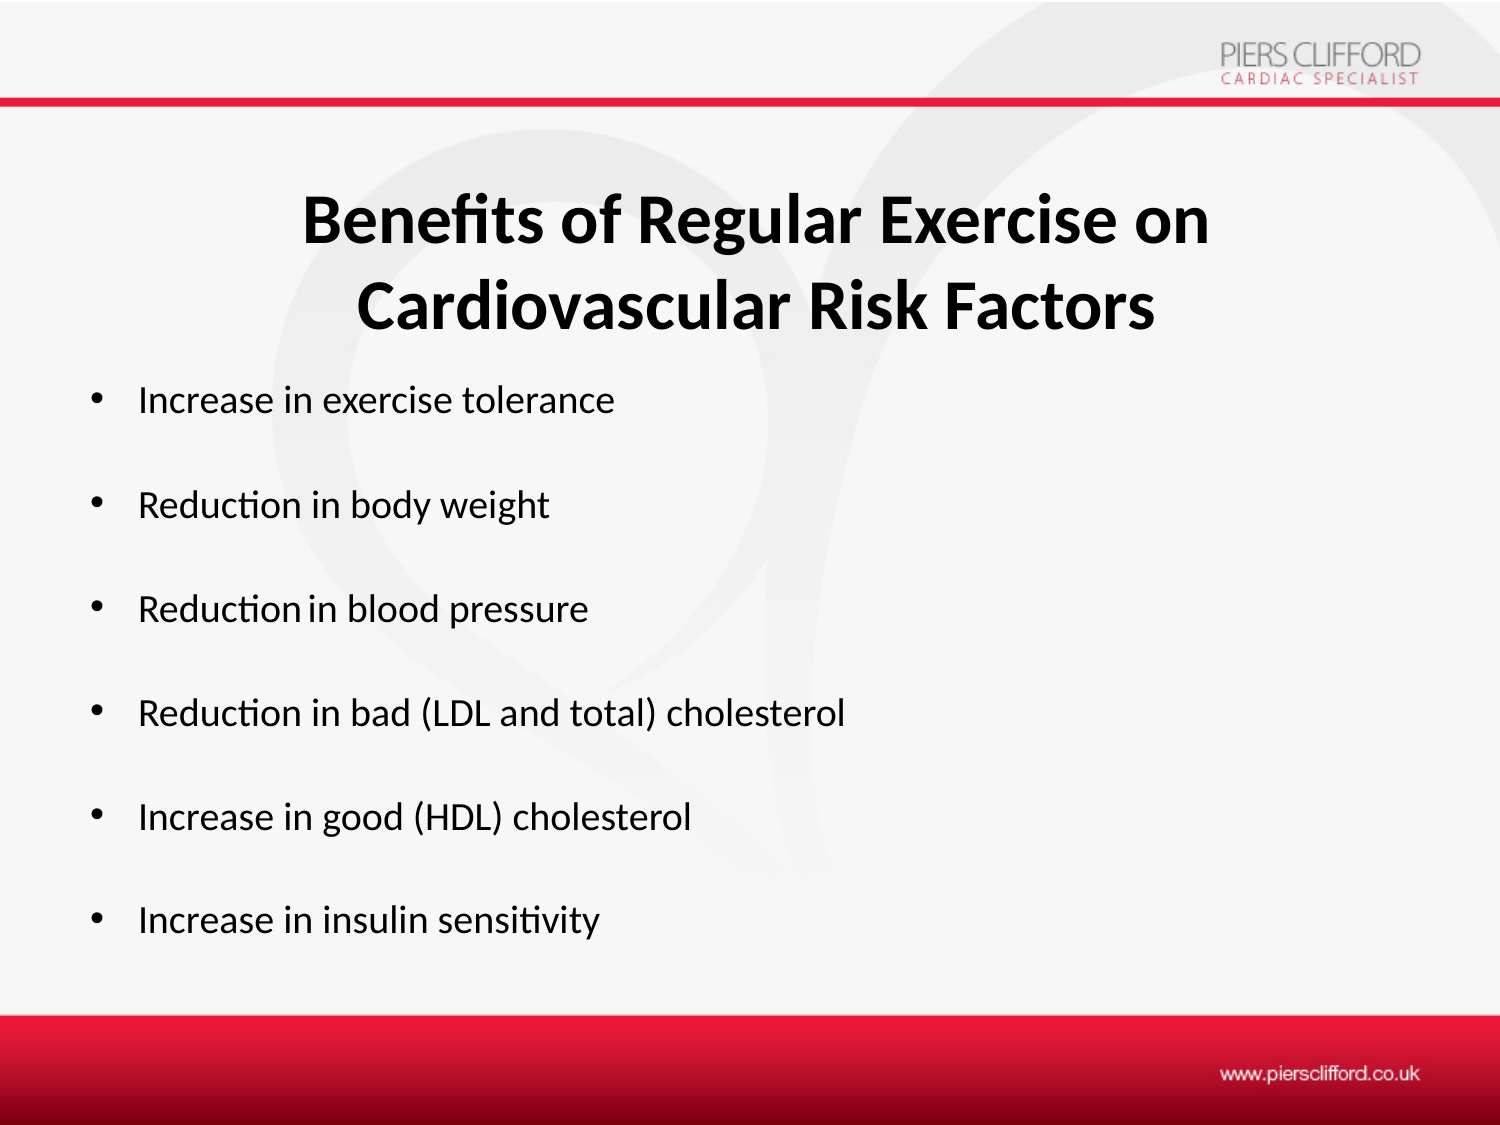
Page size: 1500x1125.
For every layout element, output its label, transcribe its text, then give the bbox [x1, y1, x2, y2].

picture [0, 2, 1500, 1125]
title Benefits of Regular Exercise on Cardiovascular Risk Factors [81, 163, 1433, 352]
list Increase in exercise tolerance Reduction in body weight Reduction in blood pressure Reduction in bad (LDL and total) cholesterol Increase in good (HDL) cholesterol Increase in insulin sensitivity [74, 262, 1426, 1006]
